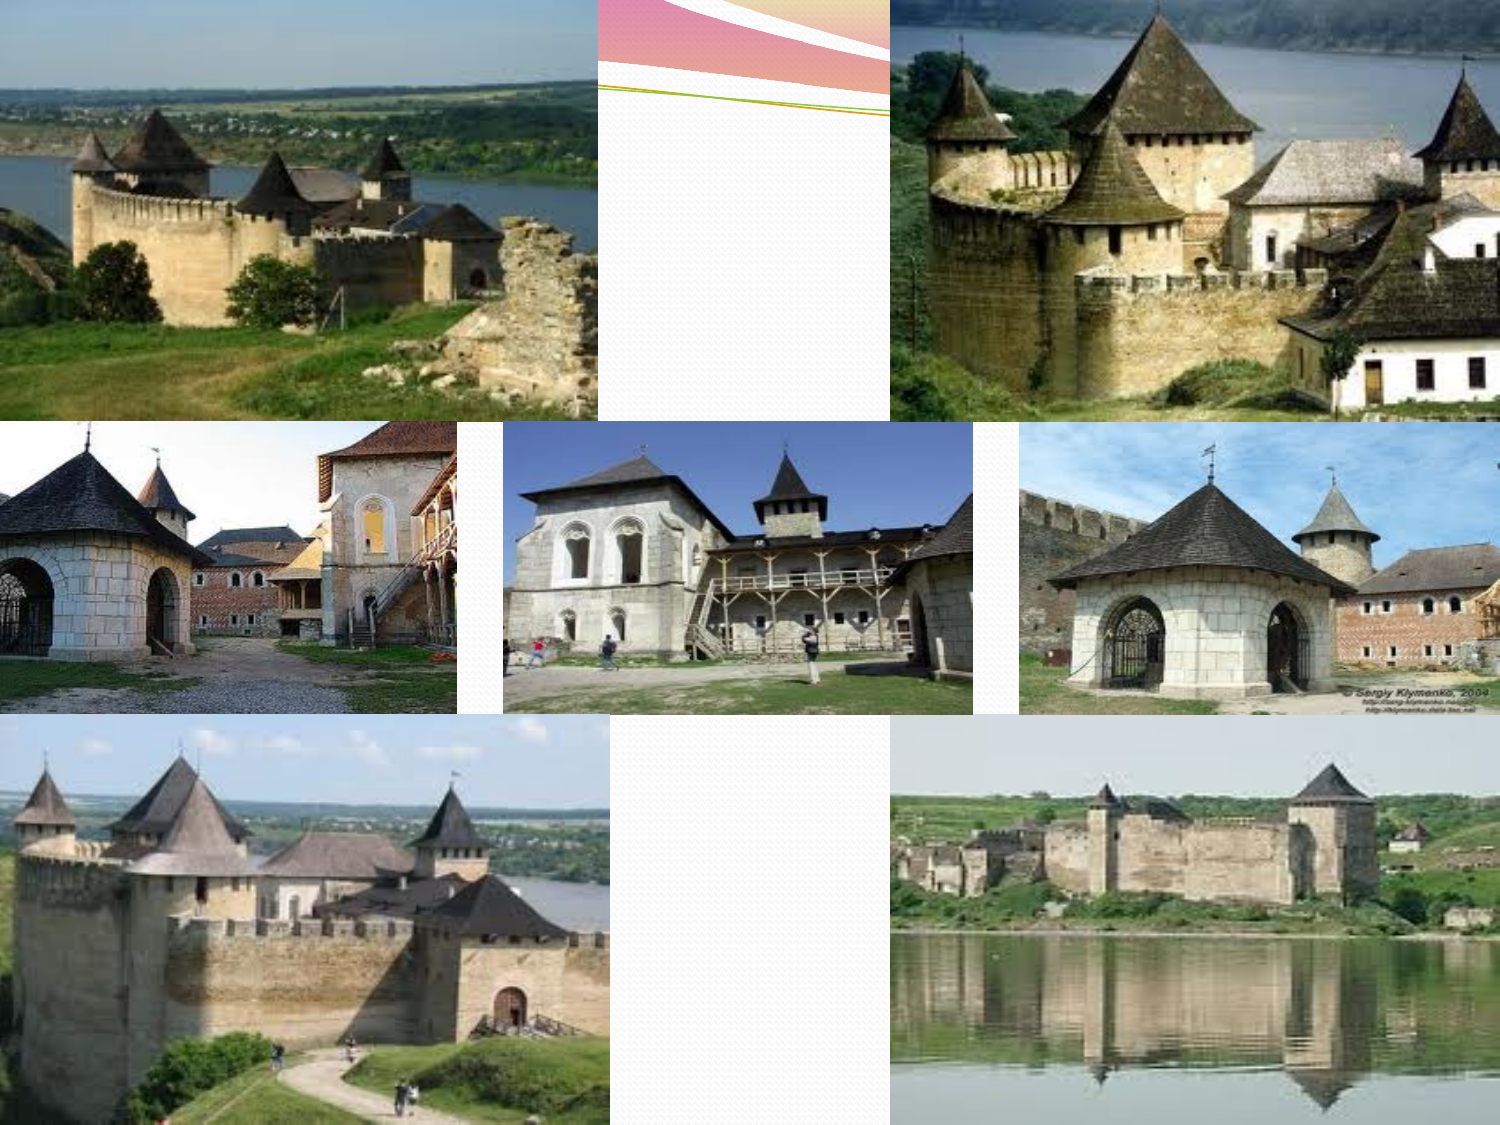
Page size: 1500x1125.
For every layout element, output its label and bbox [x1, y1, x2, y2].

picture [503, 421, 974, 716]
picture [1018, 431, 1500, 716]
picture [0, 0, 598, 423]
picture [890, 714, 1500, 1125]
picture [0, 421, 458, 706]
picture [0, 714, 610, 1125]
picture [890, 0, 1500, 423]
